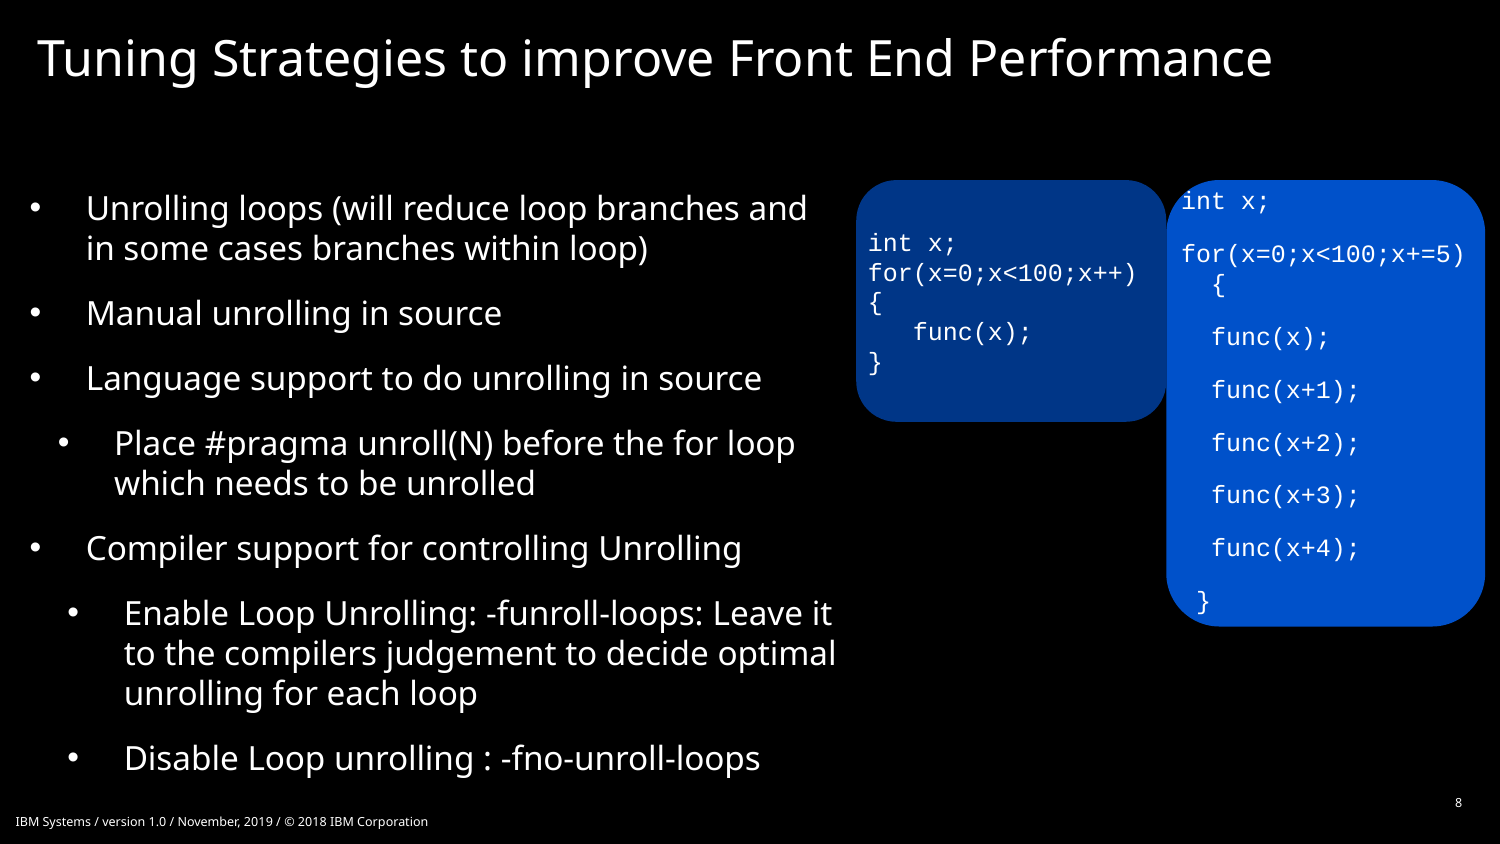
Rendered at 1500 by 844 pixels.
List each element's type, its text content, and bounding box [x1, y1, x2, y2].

text_box [856, 151, 1167, 216]
text_box int x; for(x=0;x<100;x++) { func(x); } [856, 180, 1167, 422]
text_box [856, 387, 1167, 444]
text_box Unrolling loops (will reduce loop branches and in some cases branches within loop) Manual unrolling in source Language support to do unrolling in source Place #pragma unroll(N) before the for loop which needs to be unrolled Compiler support for controlling Unrolling Enable Loop Unrolling: -funroll-loops: Leave it to the compilers judgement to decide optimal unrolling for each loop Disable Loop unrolling : -fno-unroll-loops [14, 180, 857, 844]
text_box IBM Systems / version 1.0 / November, 2019 / © 2018 IBM Corporation [15, 810, 1066, 833]
title Tuning Strategies to improve Front End Performance [37, 33, 1410, 130]
slide_number 8 [1125, 791, 1463, 815]
text_box int x; for(x=0;x<100;x+=5) { func(x); func(x+1); func(x+2); func(x+3); func(x+4); } [1166, 177, 1486, 844]
